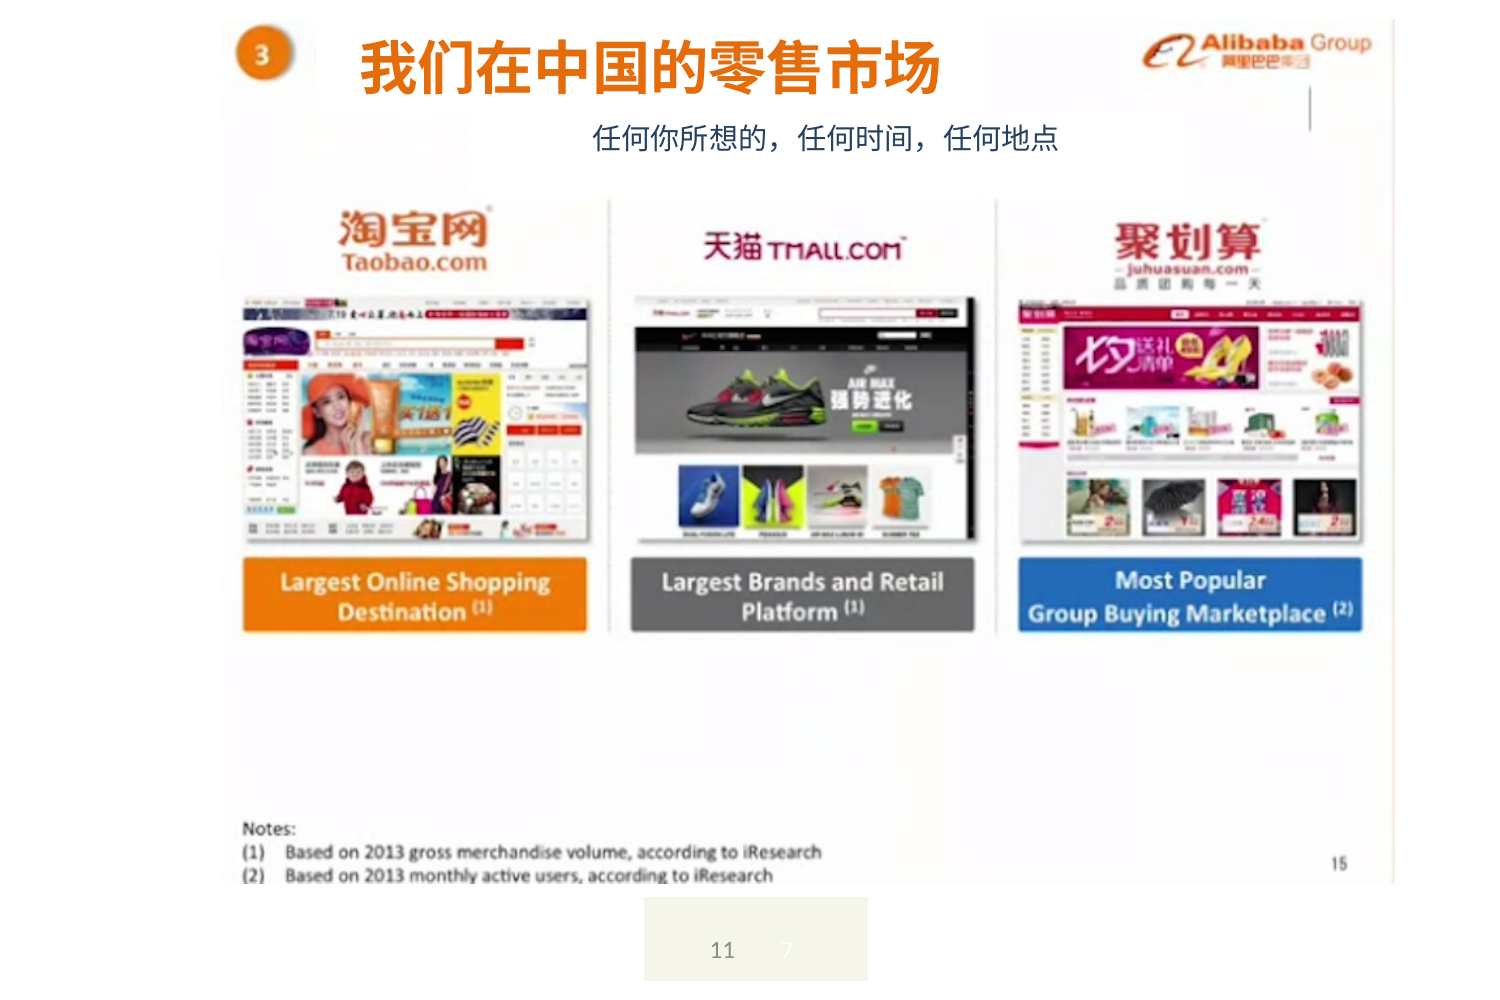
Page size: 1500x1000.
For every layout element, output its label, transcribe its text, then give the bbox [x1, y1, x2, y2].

picture [644, 897, 868, 981]
picture [222, 19, 1395, 885]
slide_number 10 [656, 921, 751, 975]
